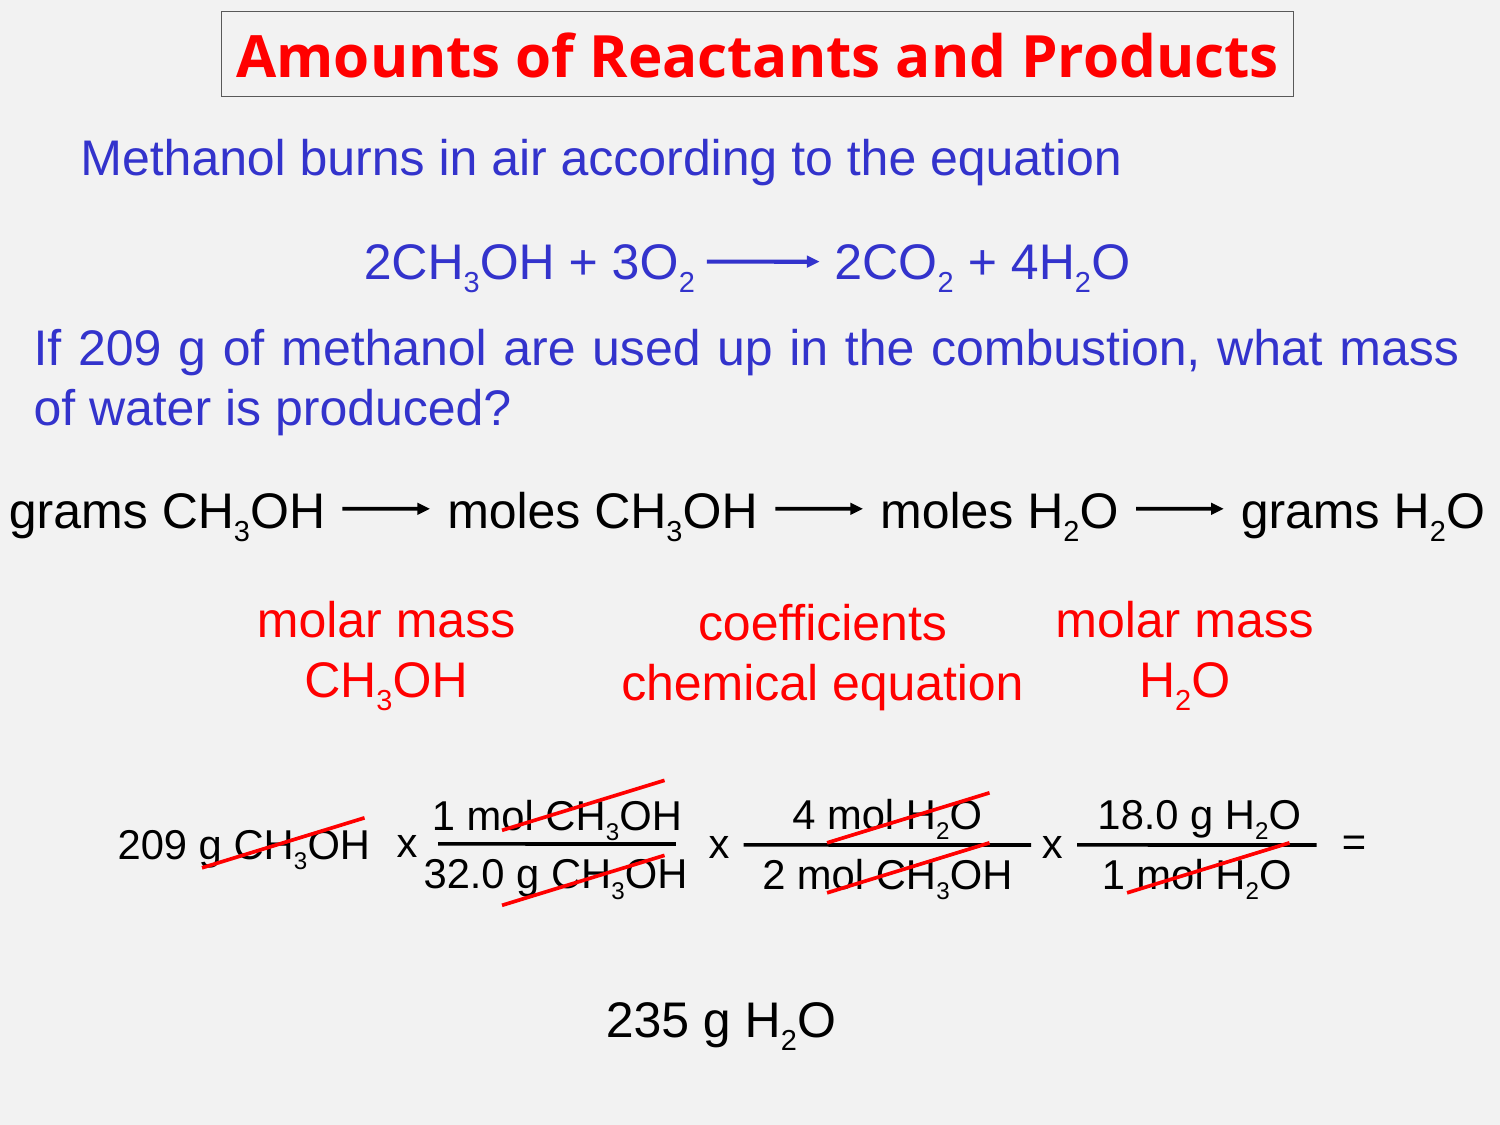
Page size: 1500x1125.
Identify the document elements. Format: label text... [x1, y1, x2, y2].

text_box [381, 781, 693, 905]
text_box Methanol burns in air according to the equation [65, 117, 1291, 193]
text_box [1026, 780, 1382, 906]
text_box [0, 471, 1500, 547]
text_box Amounts of Reactants and Products [221, 11, 1294, 97]
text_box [345, 222, 1149, 298]
text_box 235 g H2O [590, 980, 851, 1064]
text_box molar mass CH3OH [241, 580, 531, 724]
text_box [250, 111, 1441, 187]
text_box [693, 780, 1026, 906]
text_box molar mass H2O [1040, 580, 1329, 724]
text_box coefficients chemical equation [606, 582, 1039, 718]
text_box 209 g CH3OH [102, 810, 381, 882]
text_box If 209 g of methanol are used up in the combustion, what mass of water is produced? [18, 307, 1475, 443]
